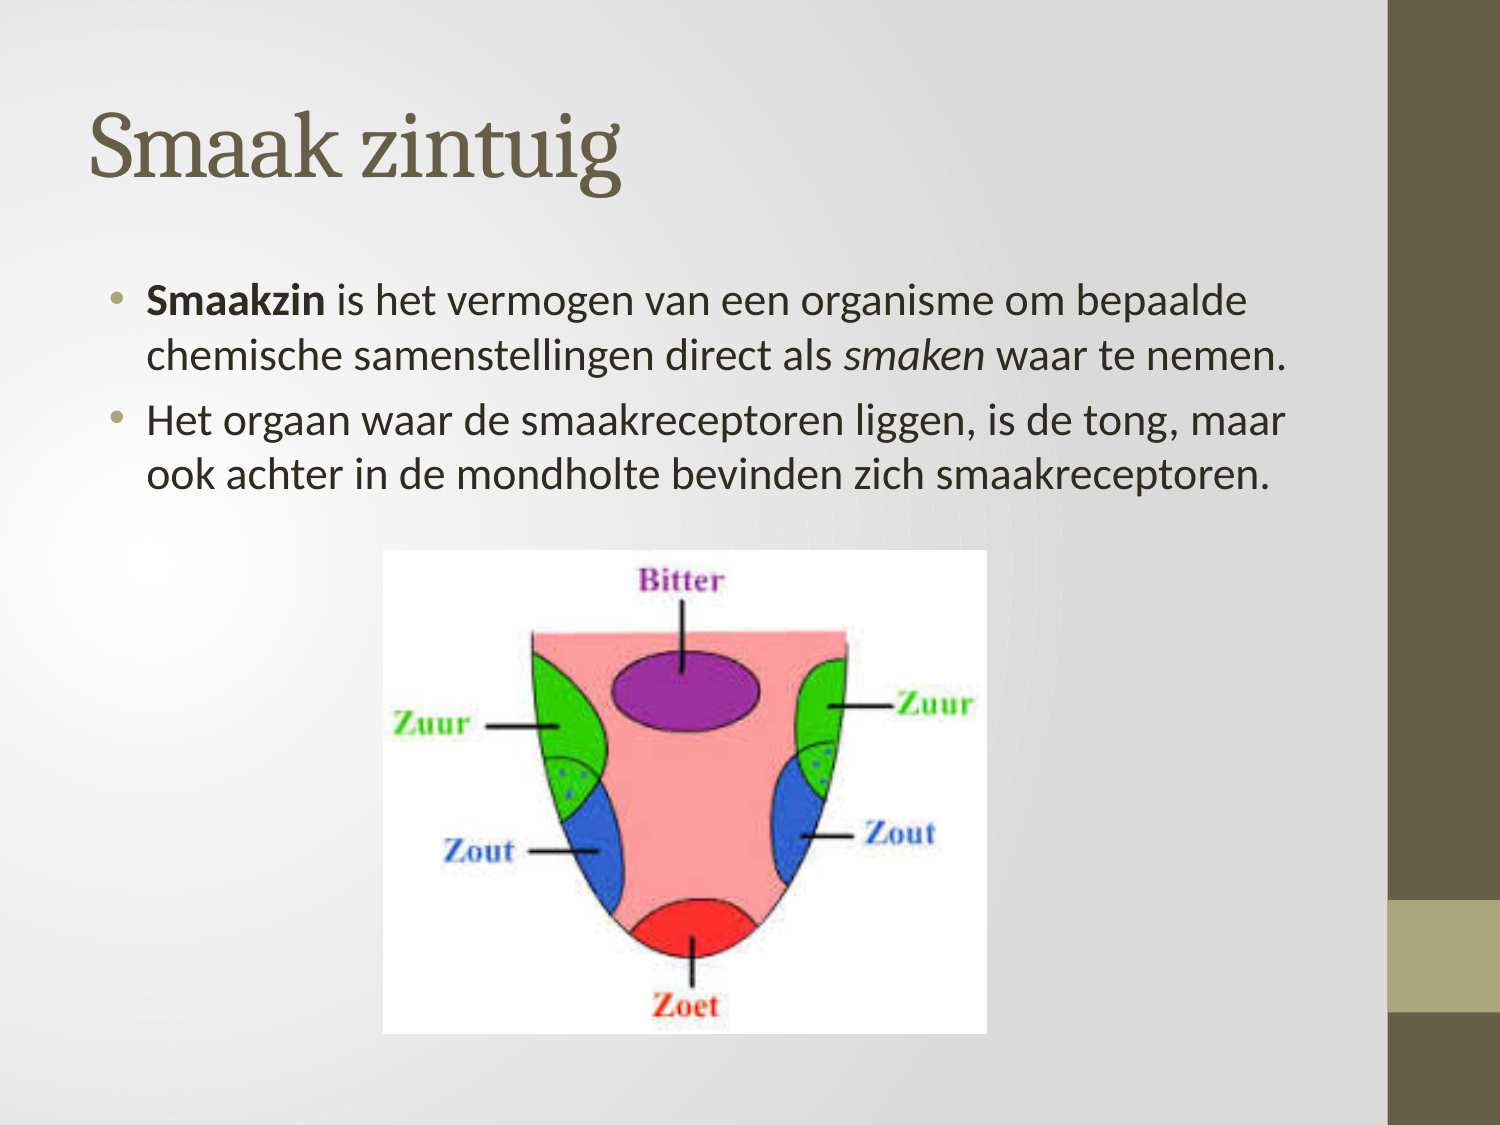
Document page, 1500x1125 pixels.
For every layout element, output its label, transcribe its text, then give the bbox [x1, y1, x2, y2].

title Smaak zintuig [75, 45, 1325, 233]
list Smaakzin is het vermogen van een organisme om bepaalde chemische samenstellingen direct als smaken waar te nemen. Het orgaan waar de smaakreceptoren liggen, is de tong, maar ook achter in de mondholte bevinden zich smaakreceptoren. [75, 262, 1325, 1050]
picture [383, 550, 988, 1035]
